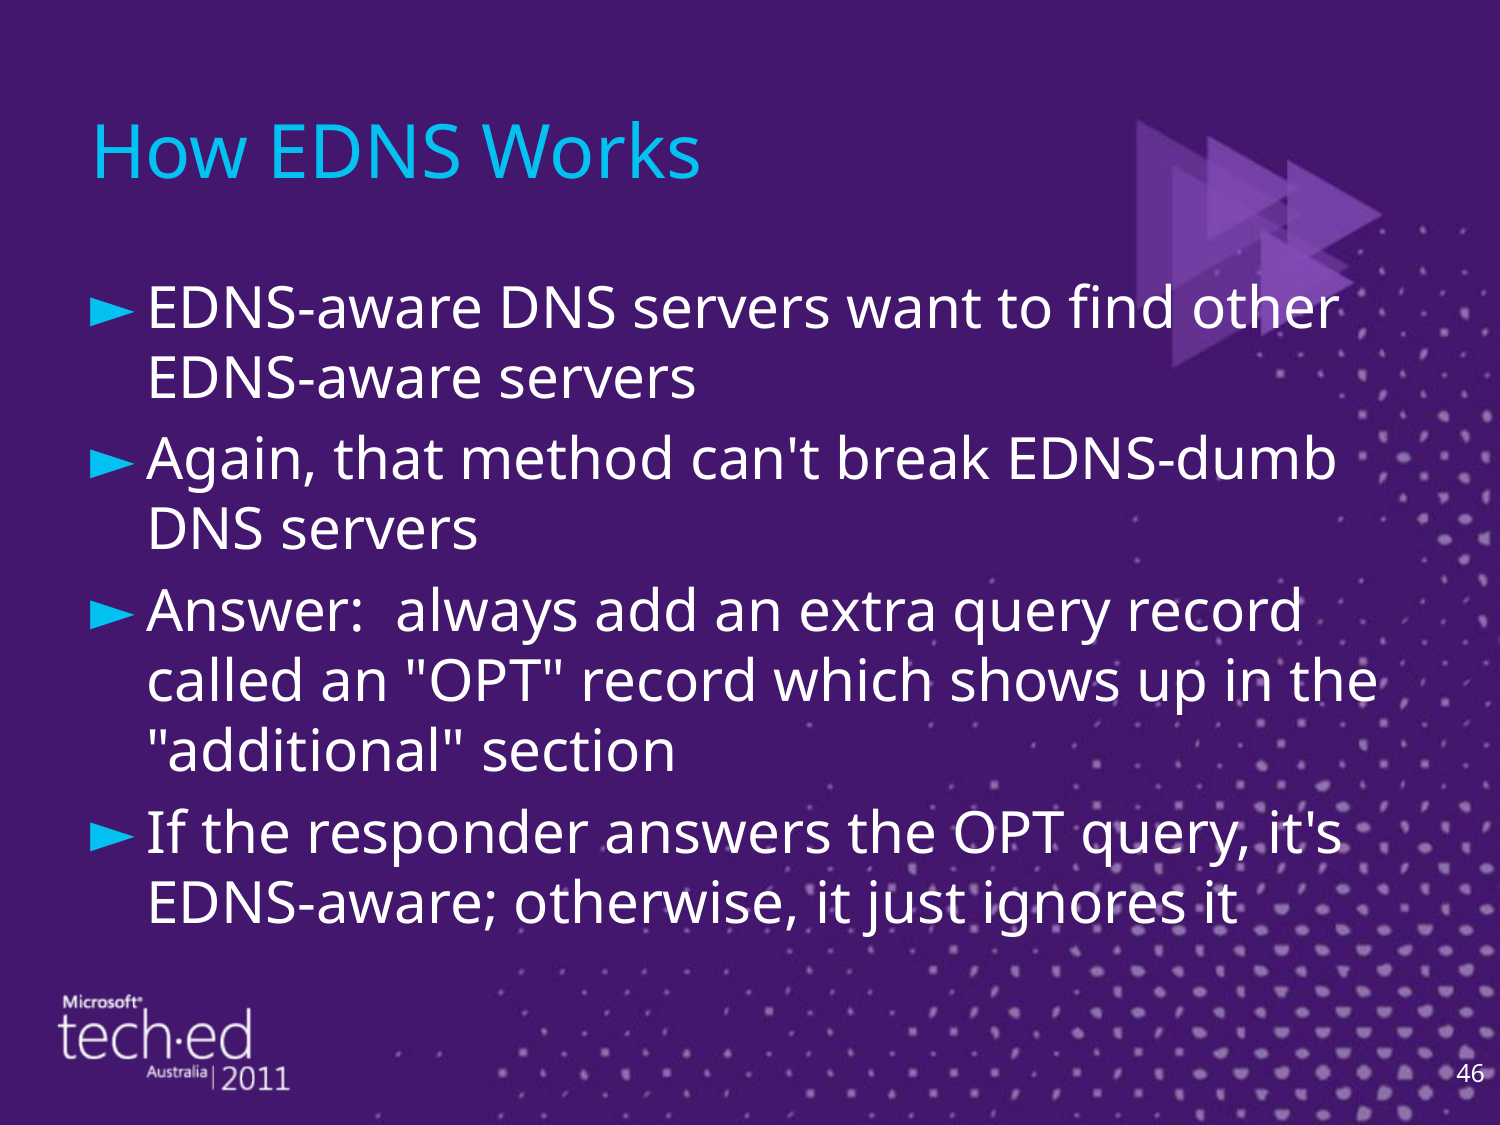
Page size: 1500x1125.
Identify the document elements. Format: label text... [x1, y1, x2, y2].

list EDNS-aware DNS servers want to find other EDNS-aware servers Again, that method can't break EDNS-dumb DNS servers Answer: always add an extra query record called an "OPT" record which shows up in the "additional" section If the responder answers the OPT query, it's EDNS-aware; otherwise, it just ignores it [75, 262, 1425, 1005]
picture [0, 0, 1500, 1125]
slide_number 46 [1187, 1037, 1500, 1113]
title How EDNS Works [75, 54, 1425, 243]
